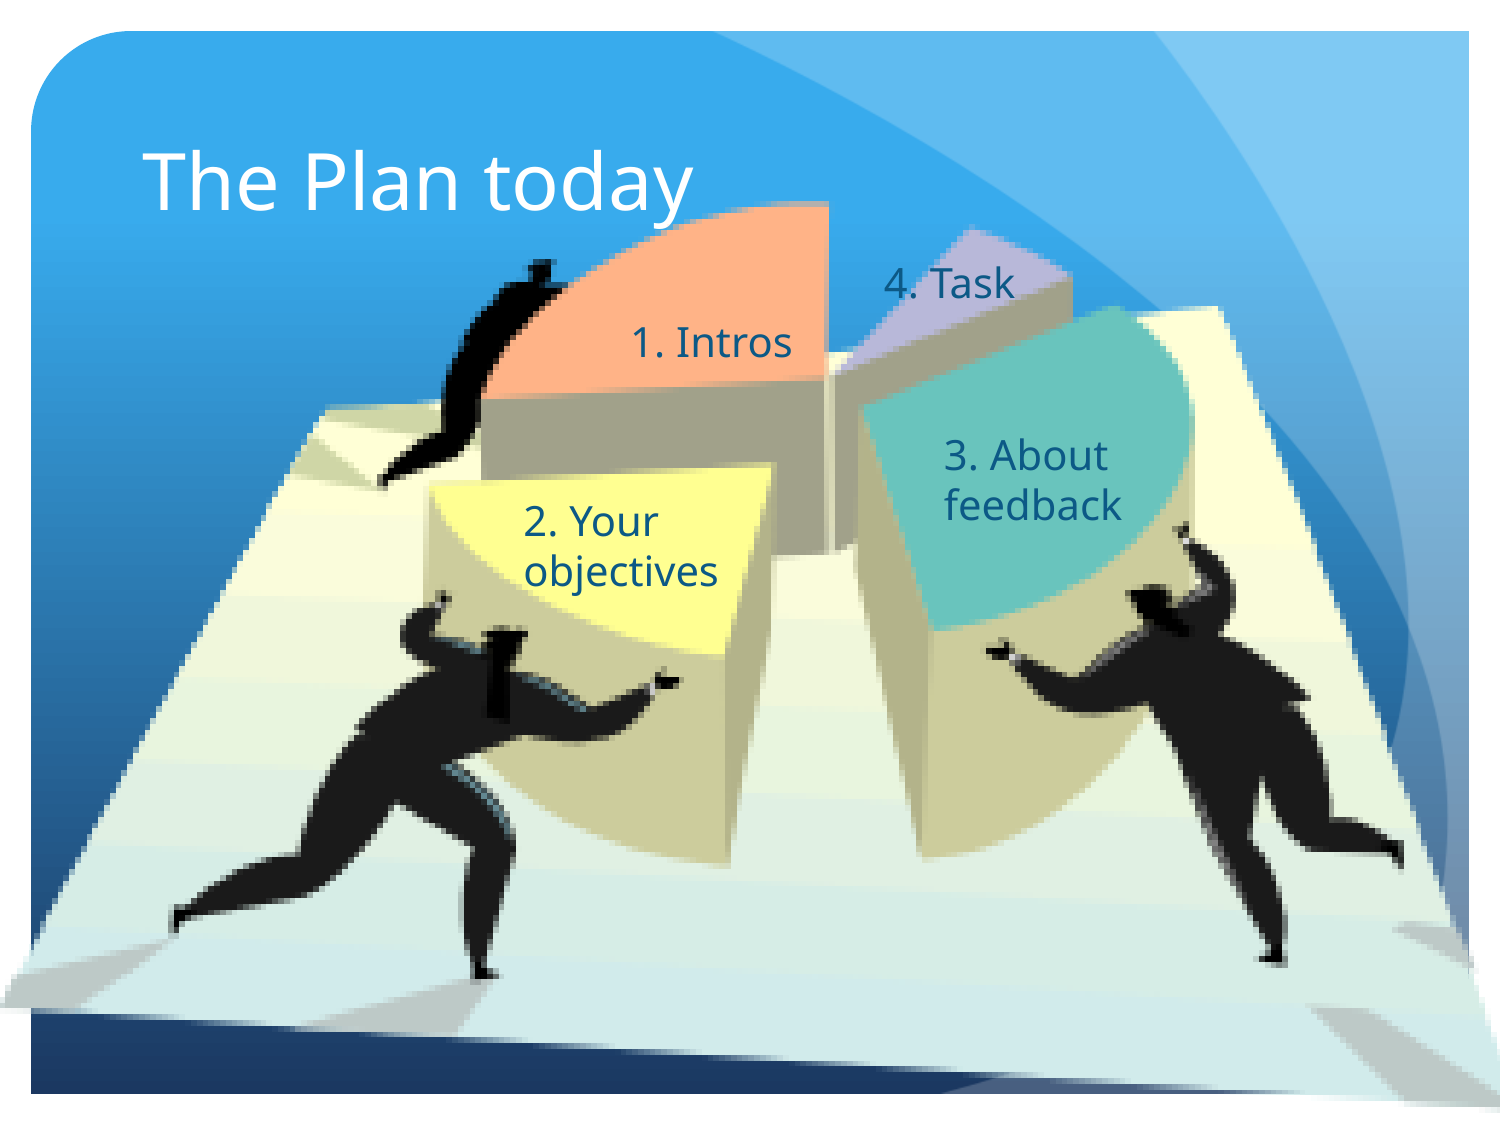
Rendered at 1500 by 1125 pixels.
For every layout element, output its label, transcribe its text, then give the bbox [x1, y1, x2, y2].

picture [0, 30, 1500, 1125]
title The Plan today [127, 62, 1372, 190]
